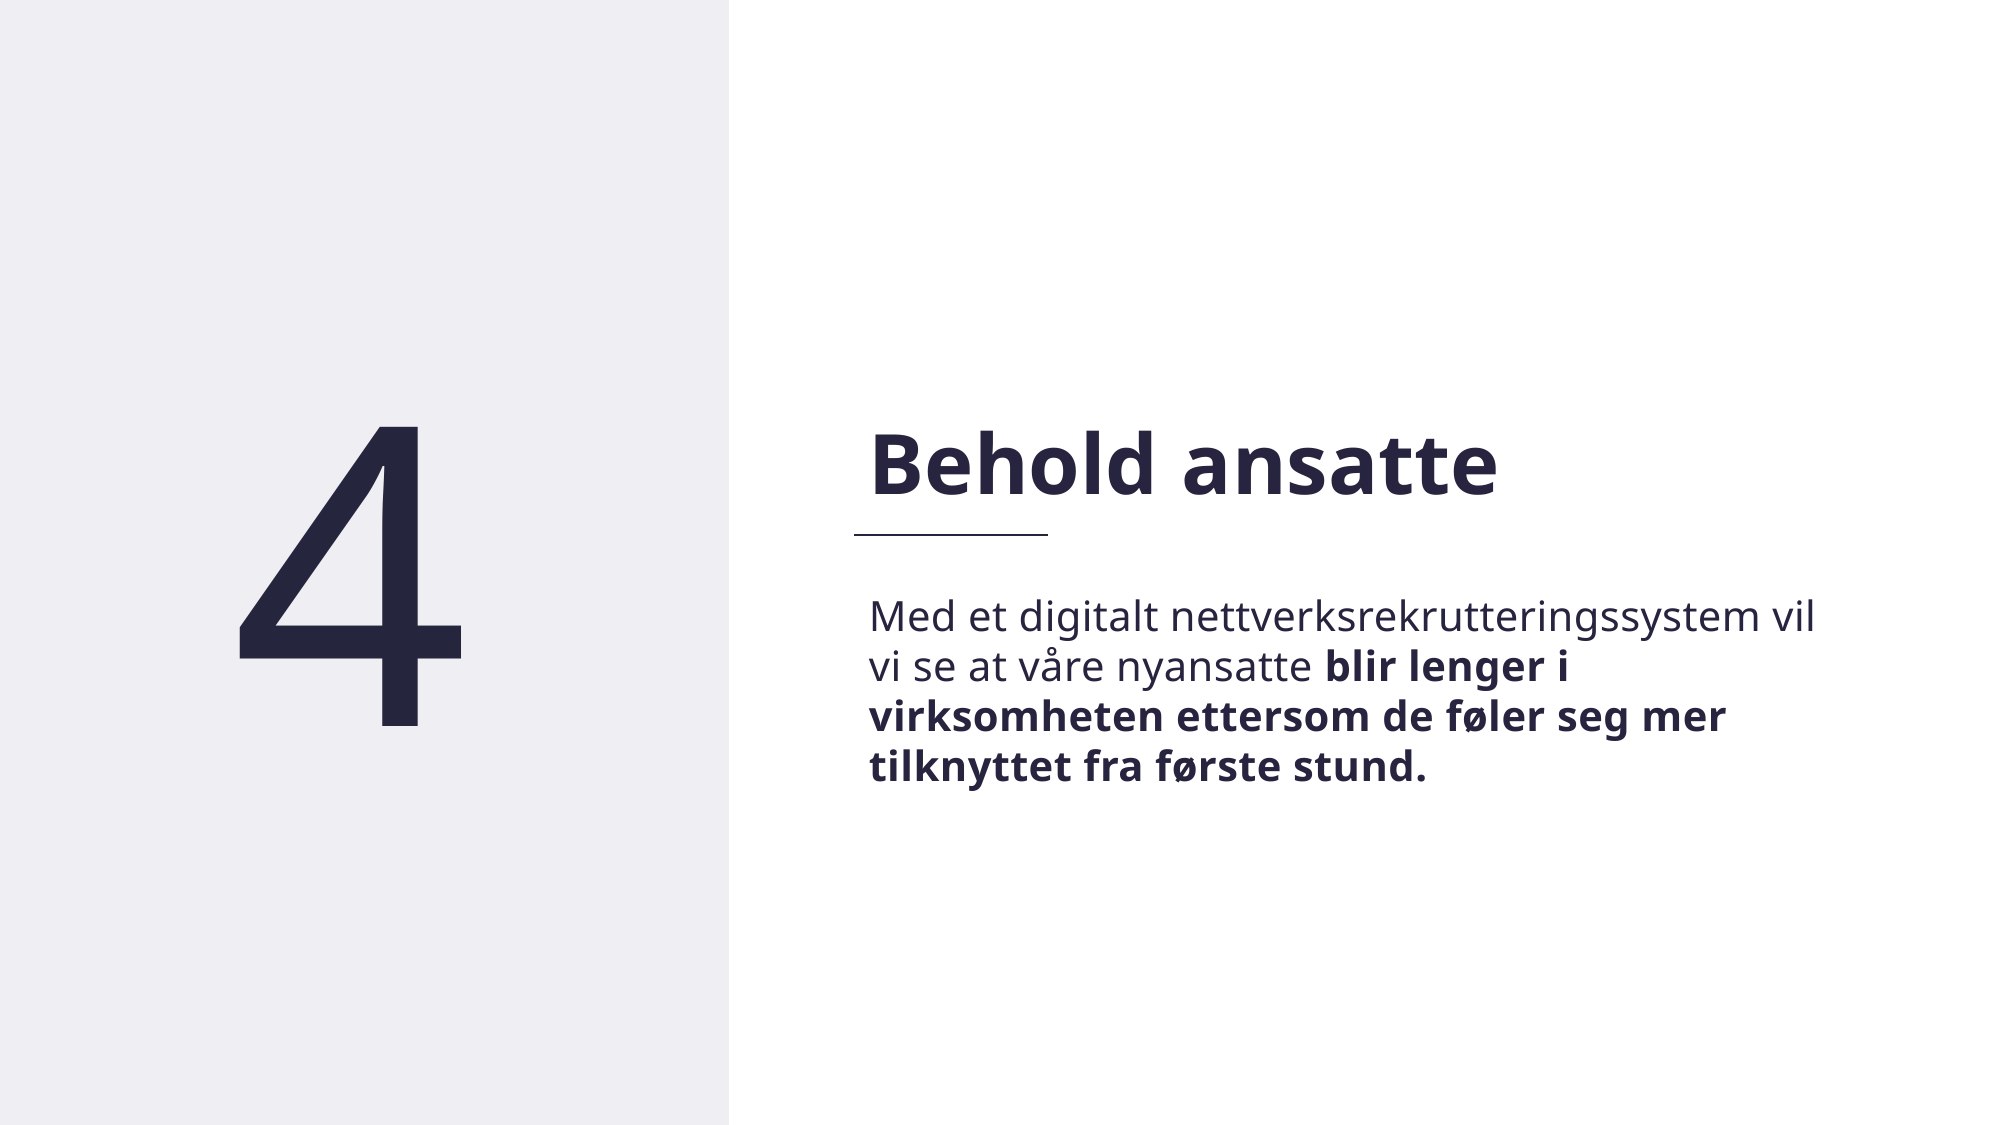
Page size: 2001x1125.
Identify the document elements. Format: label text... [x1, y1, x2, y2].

text_box [0, 0, 730, 1125]
text_box Behold ansatte [854, 418, 2000, 563]
text_box Med et digitalt nettverksrekrutteringssystem vil vi se at våre nyansatte blir lenger i virksomheten ettersom de føler seg mer tilknyttet fra første stund. [854, 582, 1847, 860]
text_box 4 [216, 302, 513, 818]
